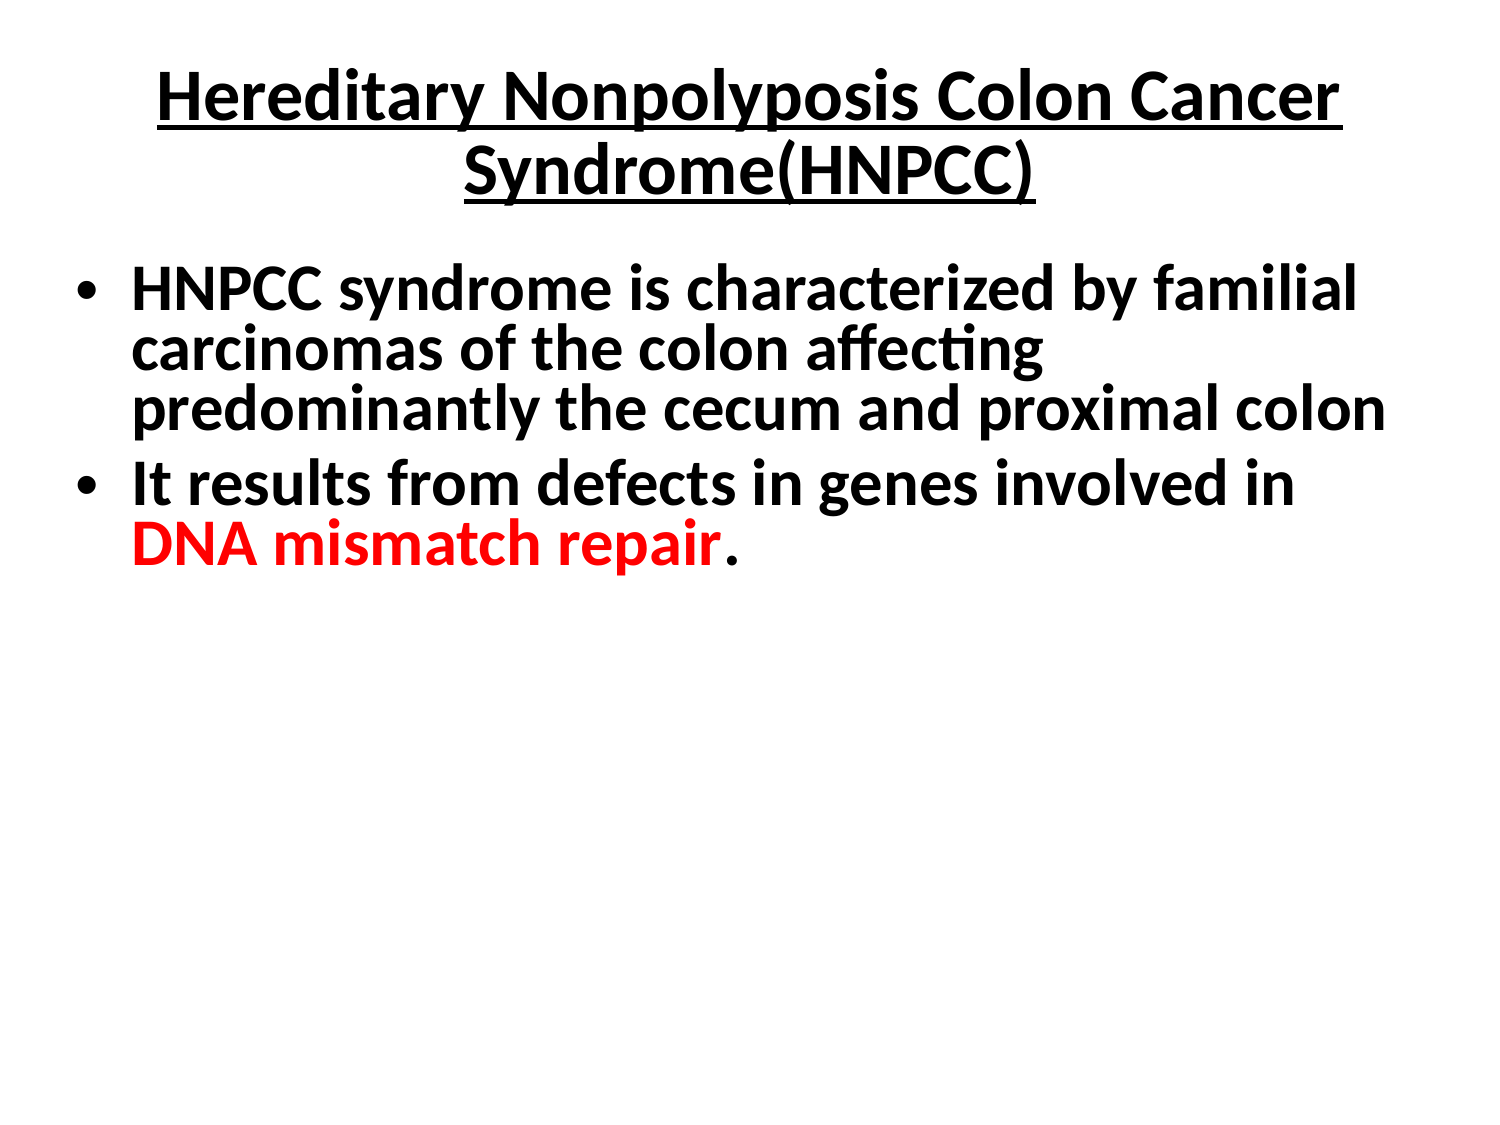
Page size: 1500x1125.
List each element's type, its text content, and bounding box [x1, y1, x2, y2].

title Hereditary Nonpolyposis Colon Cancer Syndrome(HNPCC) [75, 45, 1425, 233]
list HNPCC syndrome is characterized by familial carcinomas of the colon affecting predominantly the cecum and proximal colon It results from defects in genes involved in DNA mismatch repair. [75, 262, 1425, 1005]
